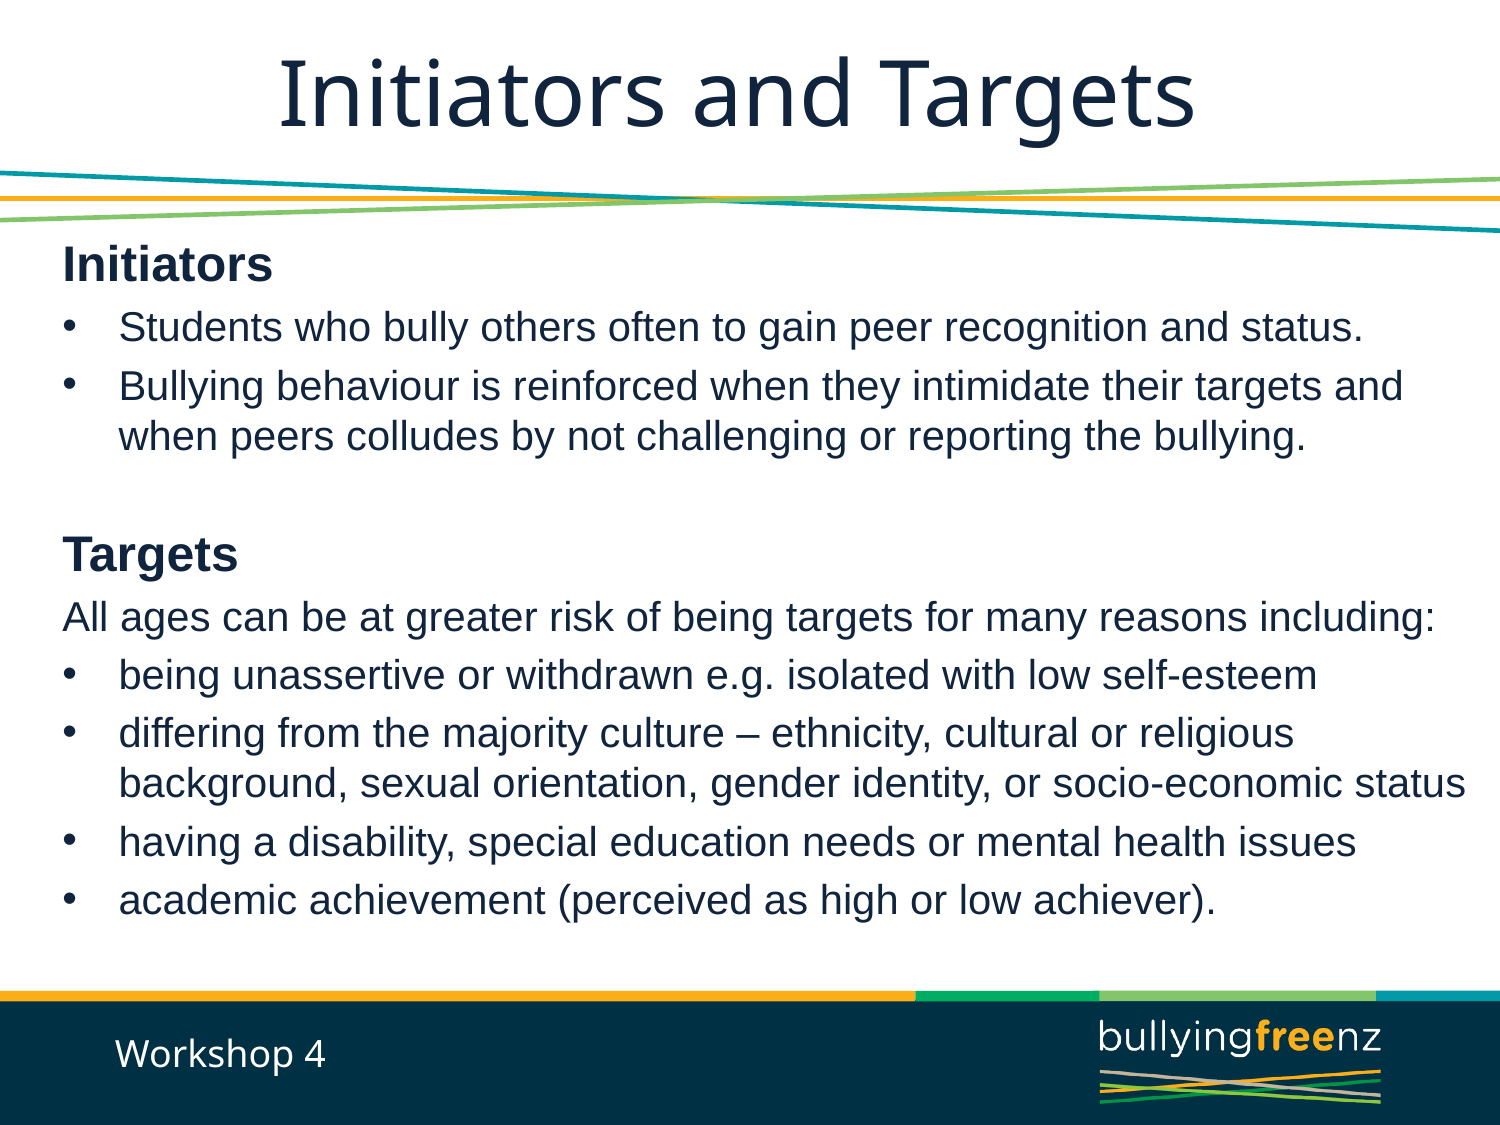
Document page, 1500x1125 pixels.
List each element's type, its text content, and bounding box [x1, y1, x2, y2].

text_box Workshop 4 [100, 1023, 372, 1083]
list Initiators Students who bully others often to gain peer recognition and status. Bullying behaviour is reinforced when they intimidate their targets and when peers colludes by not challenging or reporting the bullying. Targets All ages can be at greater risk of being targets for many reasons including: being unassertive or withdrawn e.g. isolated with low self-esteem differing from the majority culture – ethnicity, cultural or religious background, sexual orientation, gender identity, or socio-economic status having a disability, special education needs or mental health issues academic achievement (perceived as high or low achiever). [47, 224, 1483, 1125]
title Initiators and Targets [75, 0, 1425, 183]
